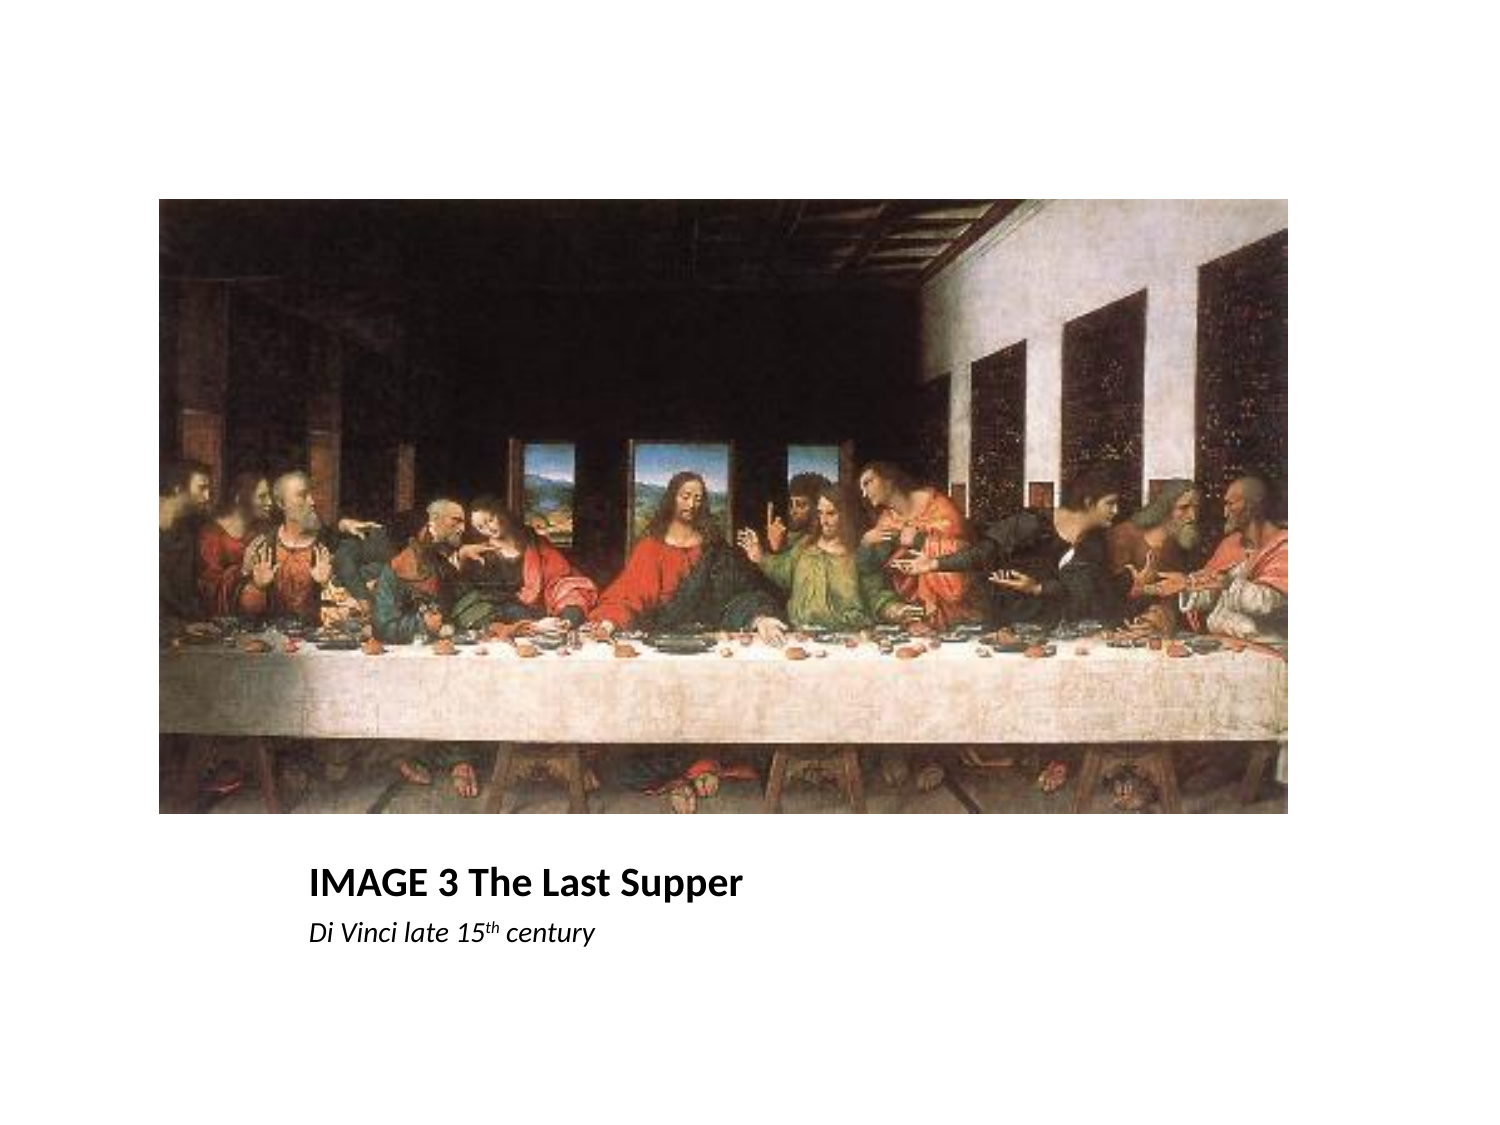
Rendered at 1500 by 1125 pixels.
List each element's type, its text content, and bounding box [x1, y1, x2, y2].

title IMAGE 3 The Last Supper [294, 822, 1194, 905]
picture [159, 199, 1288, 815]
list Di Vinci late 15th century [294, 905, 1194, 1038]
